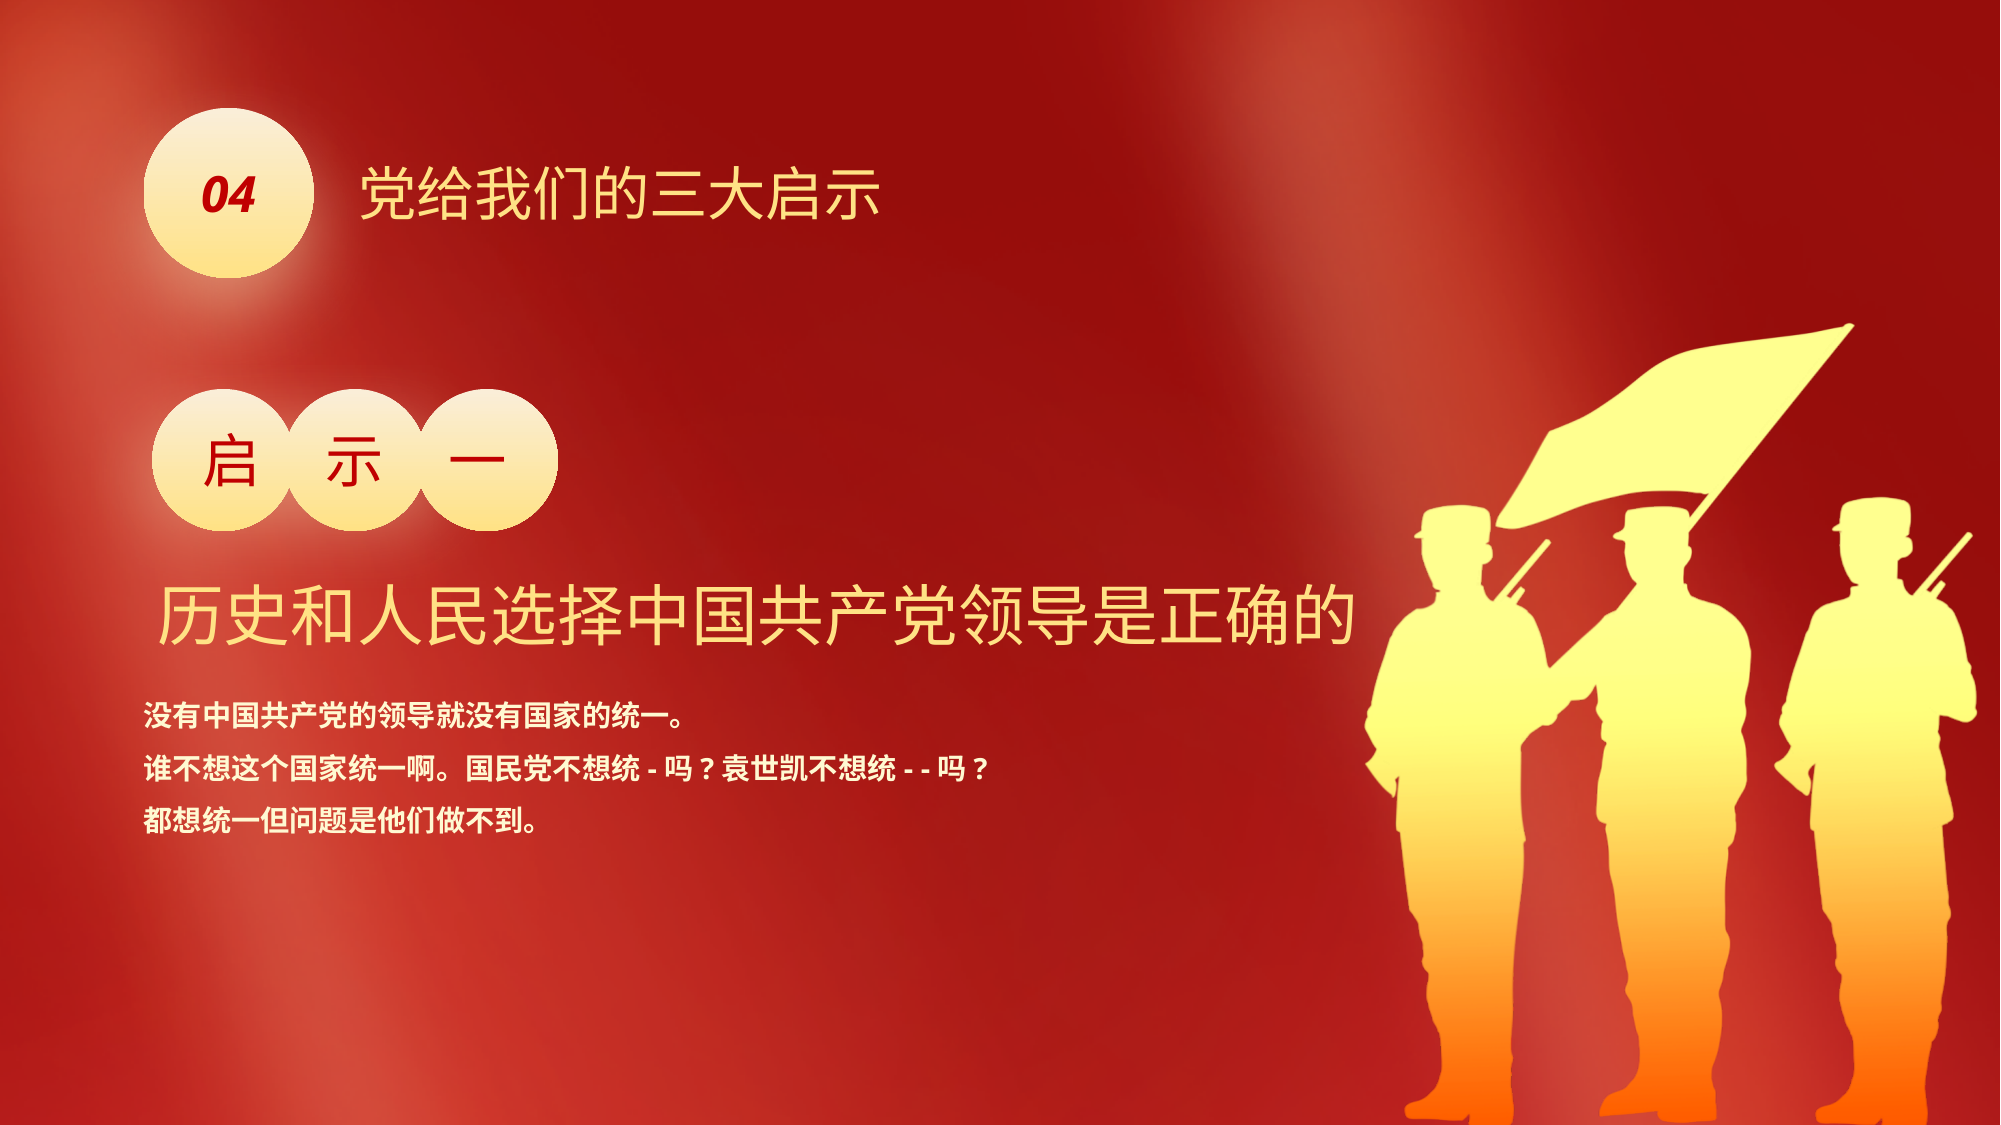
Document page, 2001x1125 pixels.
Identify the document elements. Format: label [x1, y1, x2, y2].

text_box [152, 388, 558, 531]
text_box [143, 573, 1239, 834]
text_box [143, 107, 886, 278]
picture [0, 0, 2000, 1125]
